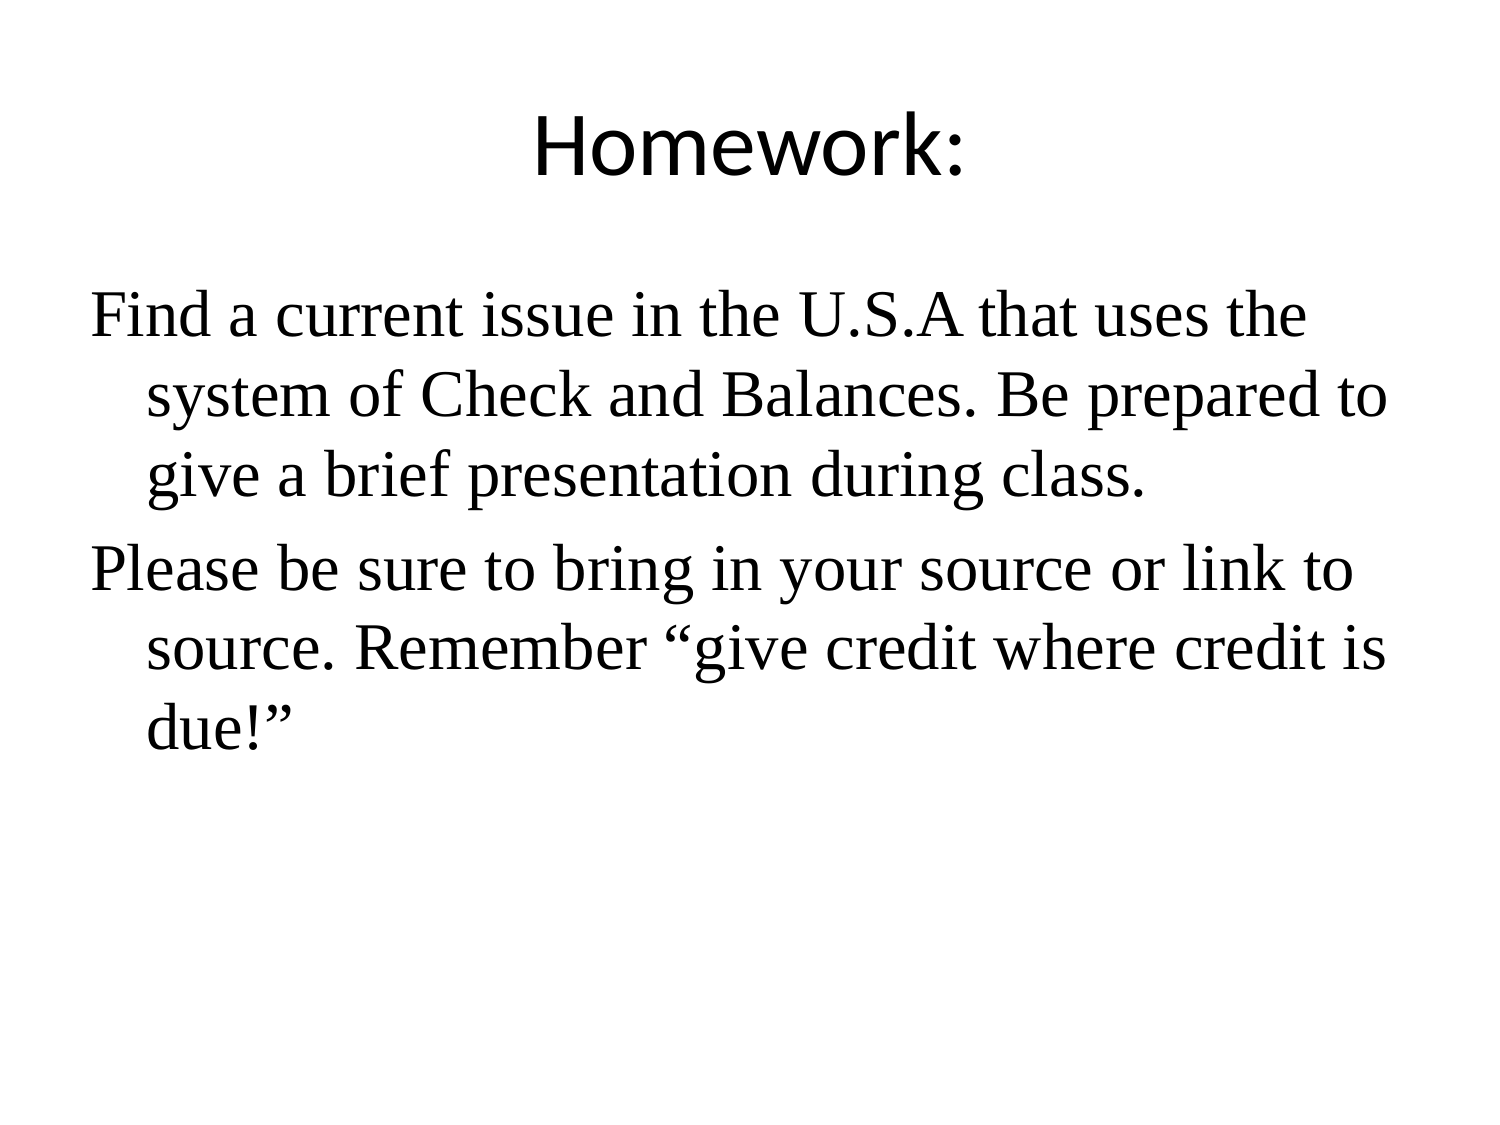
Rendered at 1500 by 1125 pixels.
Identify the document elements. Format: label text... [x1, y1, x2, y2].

title Homework: [75, 45, 1425, 233]
list Find a current issue in the U.S.A that uses the system of Check and Balances. Be prepared to give a brief presentation during class. Please be sure to bring in your source or link to source. Remember “give credit where credit is due!” [75, 262, 1425, 1005]
